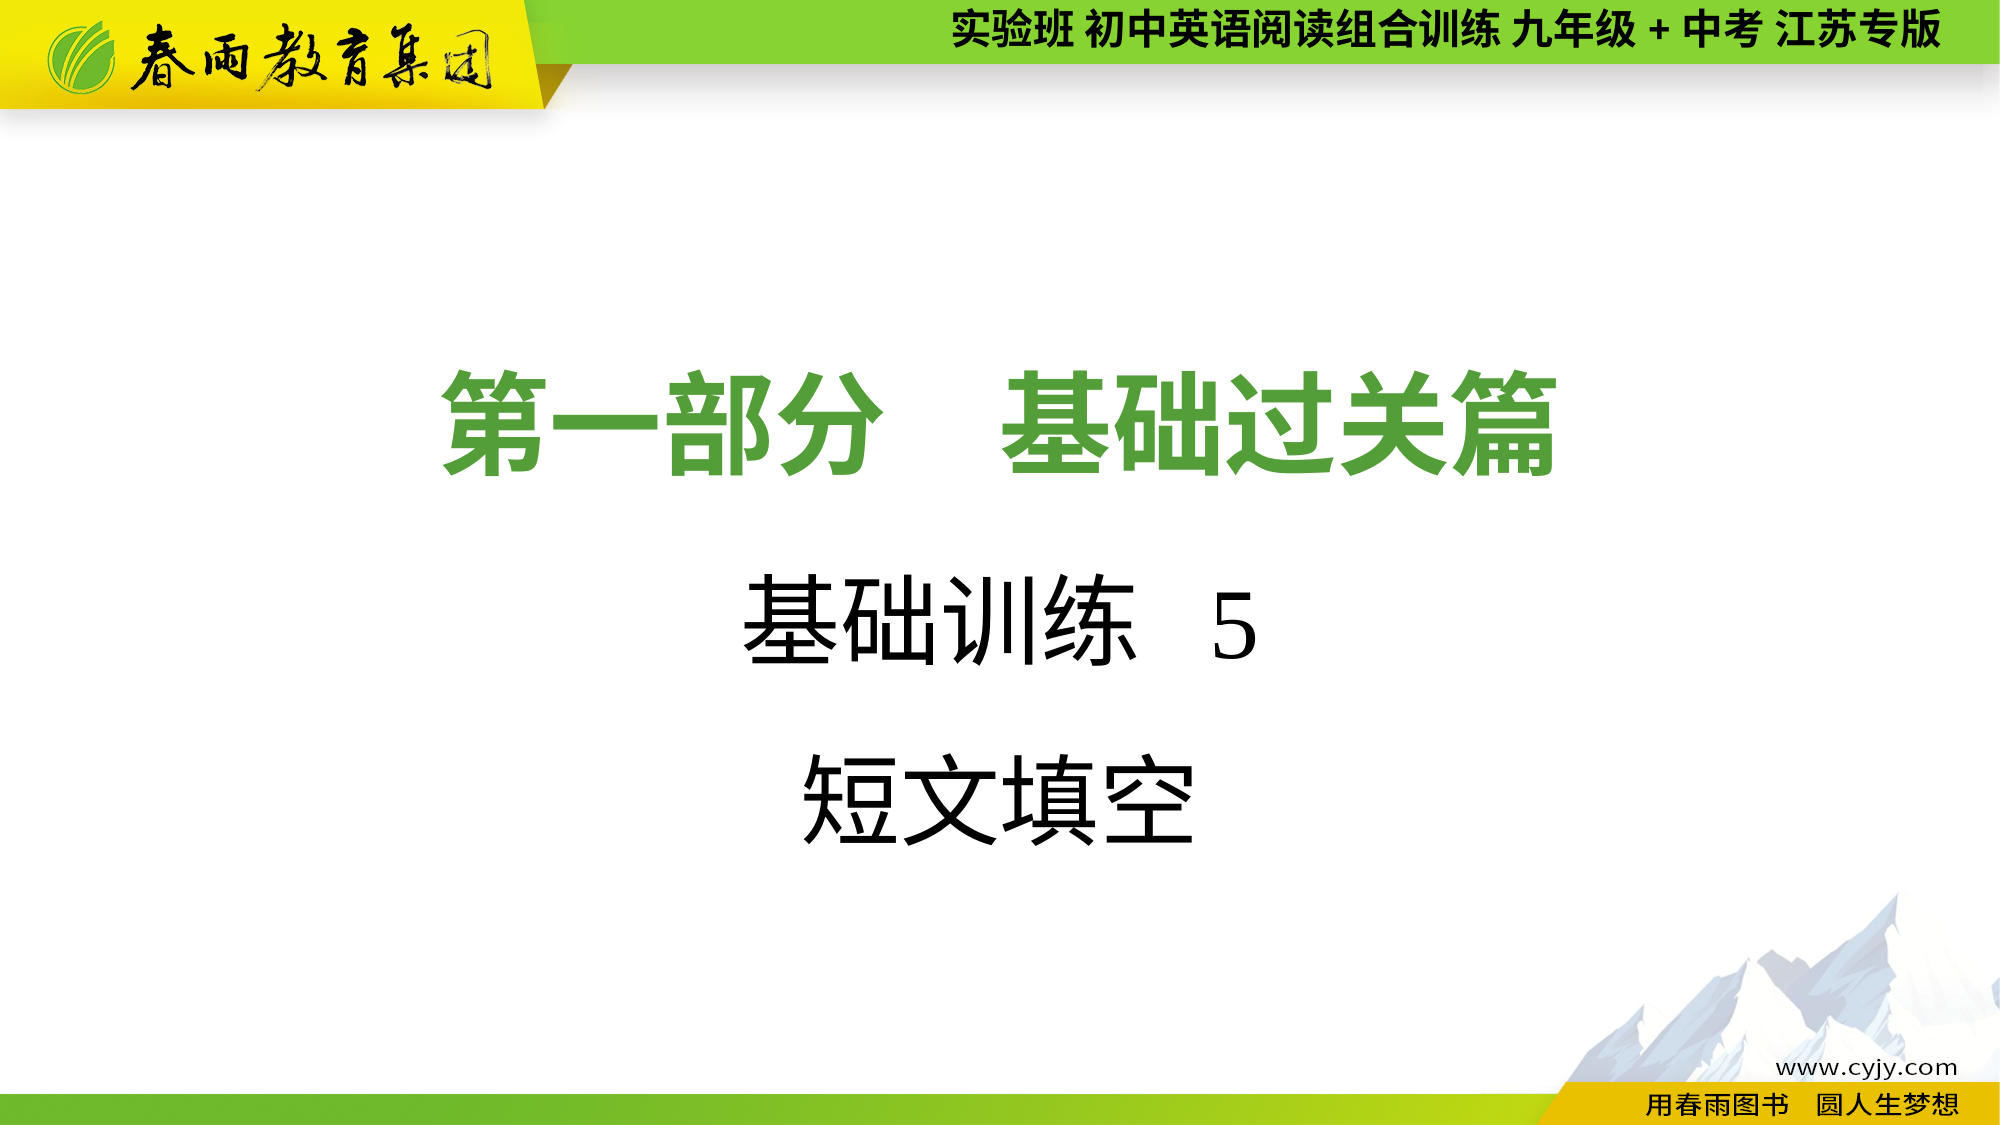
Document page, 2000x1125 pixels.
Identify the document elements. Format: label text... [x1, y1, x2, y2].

text_box 基础训练 5 短文填空 [54, 491, 1946, 867]
picture [0, 0, 2000, 1125]
text_box 第一部分 基础过关篇 [54, 278, 1946, 491]
